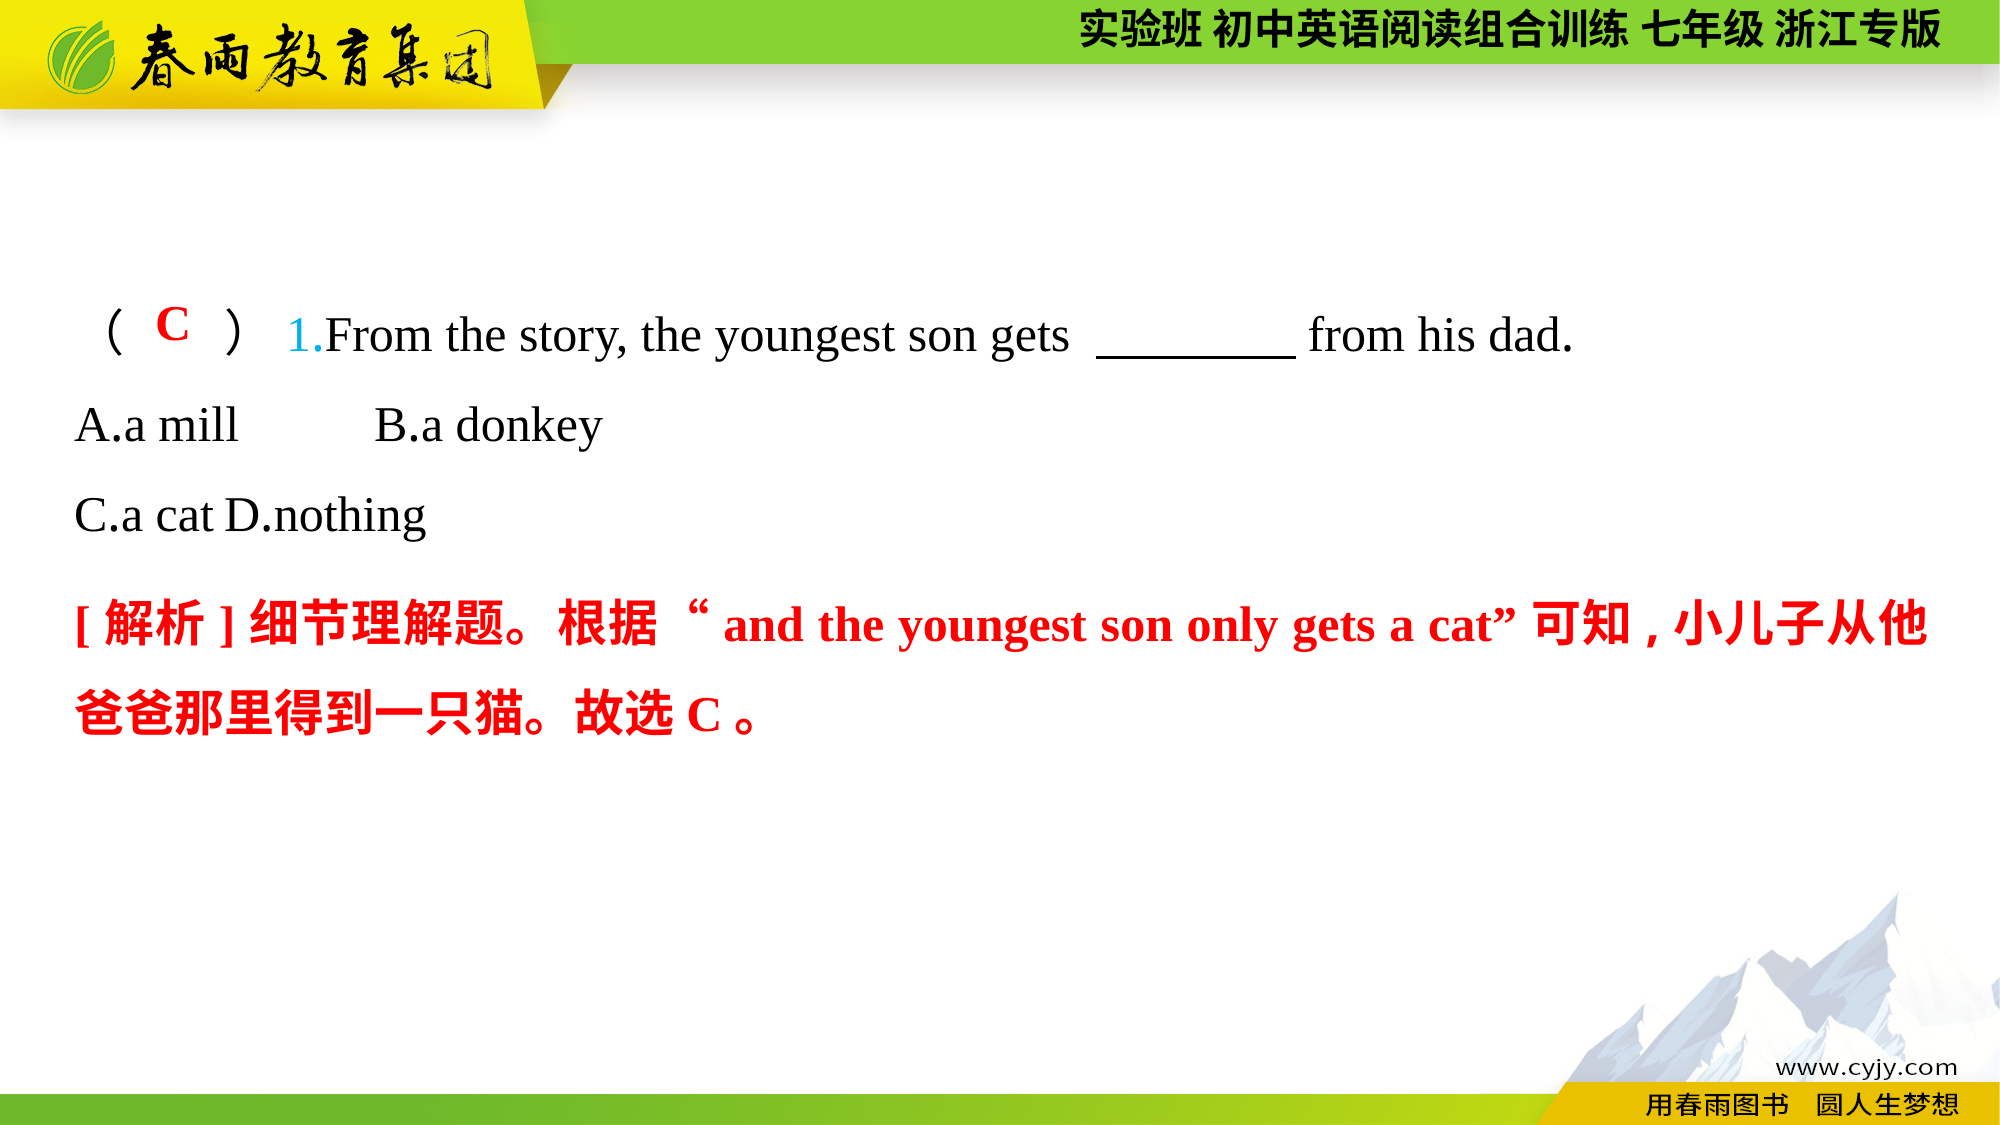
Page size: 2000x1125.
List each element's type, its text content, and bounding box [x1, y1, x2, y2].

text_box C [140, 283, 206, 358]
picture [0, 0, 2000, 1125]
text_box [解析]细节理解题。根据“and the youngest son only gets a cat”可知,小儿子从他爸爸那里得到一只猫。故选C。 [59, 554, 1944, 750]
list （ ）1.From the story, the youngest son gets from his dad. A.a mill B.a donkey C.a cat D.nothing [59, 264, 1944, 541]
